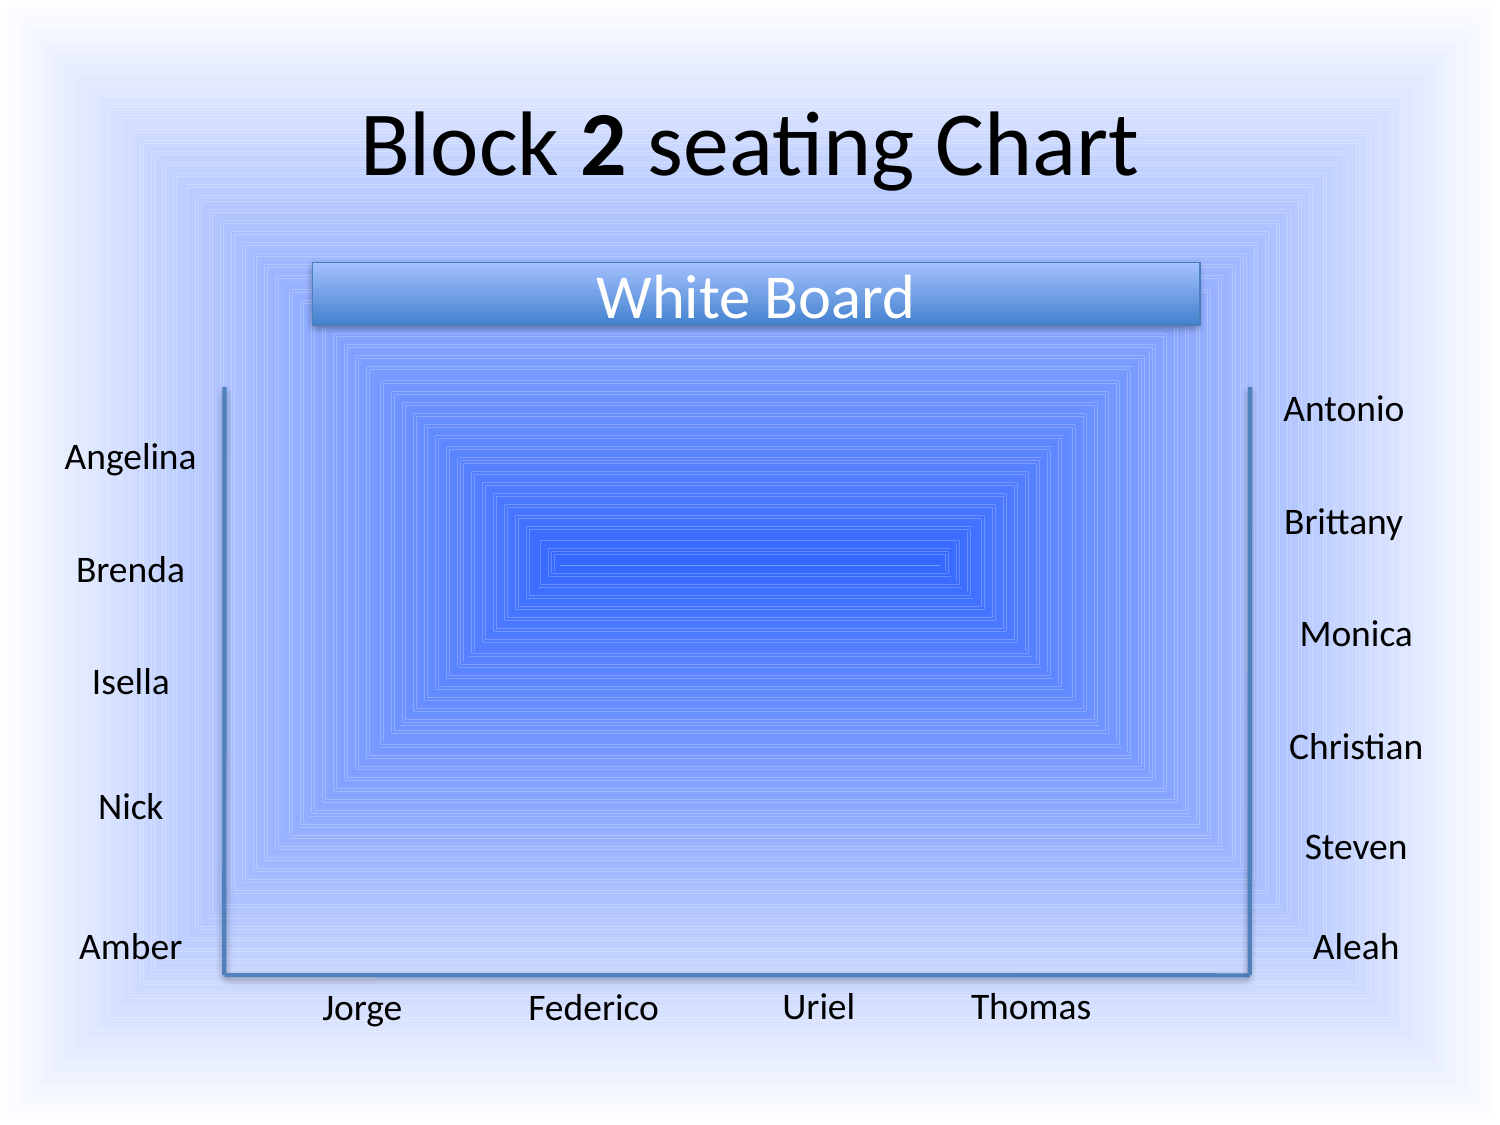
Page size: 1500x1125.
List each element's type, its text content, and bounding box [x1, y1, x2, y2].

text_box Monica [1262, 601, 1450, 662]
text_box Steven [1262, 814, 1450, 875]
text_box Antonio [1250, 376, 1438, 437]
text_box Nick [37, 774, 218, 835]
text_box Amber [37, 914, 218, 975]
text_box Brittany [1255, 489, 1438, 550]
text_box Isella [37, 649, 218, 710]
text_box Jorge [268, 984, 457, 1036]
title Block 2 seating Chart [75, 45, 1425, 233]
text_box Angelina [36, 424, 218, 485]
text_box Uriel [725, 984, 913, 1035]
text_box Christian [1262, 714, 1450, 775]
text_box Aleah [1262, 914, 1450, 975]
text_box Thomas [937, 984, 1125, 1035]
text_box White Board [312, 262, 1201, 326]
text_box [224, 386, 1251, 976]
text_box Federico [500, 984, 688, 1036]
text_box Brenda [36, 537, 218, 598]
